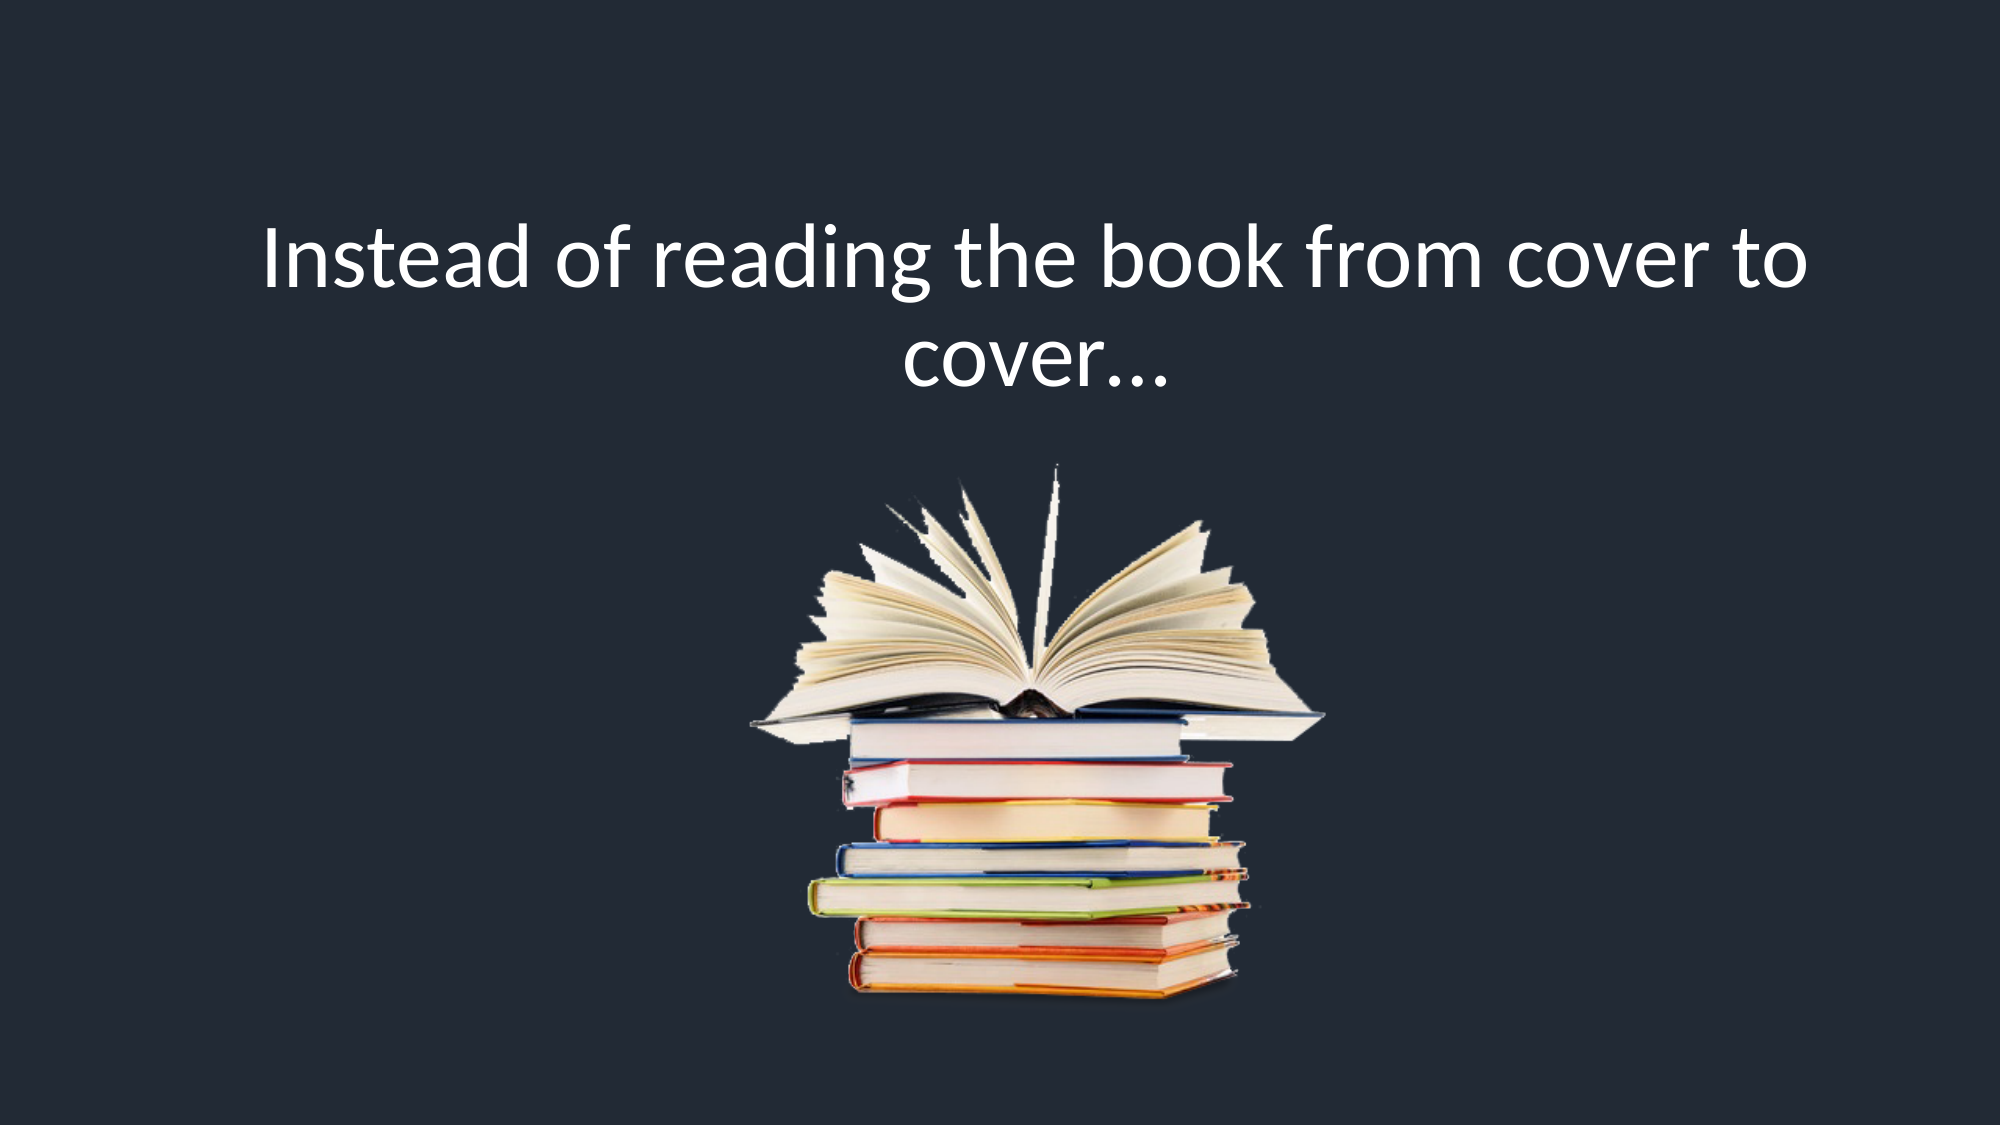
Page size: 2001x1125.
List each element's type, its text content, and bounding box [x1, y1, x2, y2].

picture [733, 461, 1340, 1026]
list Instead of reading the book from cover to cover… [174, 200, 1899, 755]
